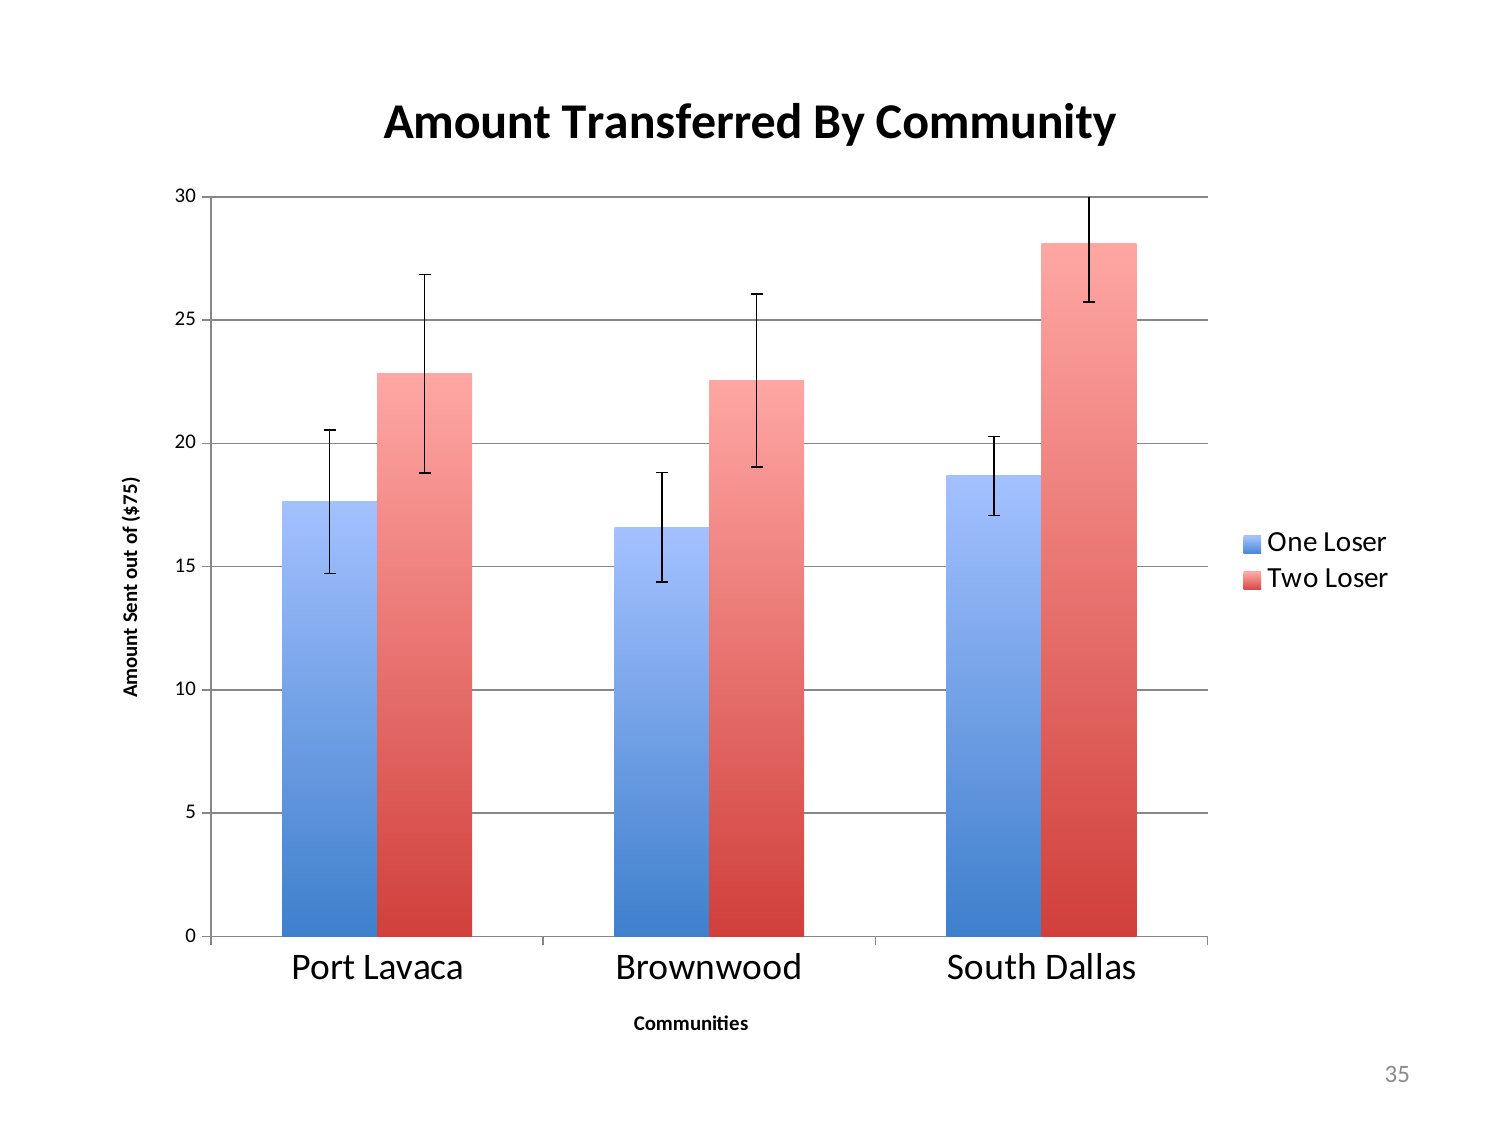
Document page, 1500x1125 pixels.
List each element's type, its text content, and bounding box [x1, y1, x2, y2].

slide_number 35 [1074, 1042, 1425, 1103]
chart [88, 58, 1412, 1067]
